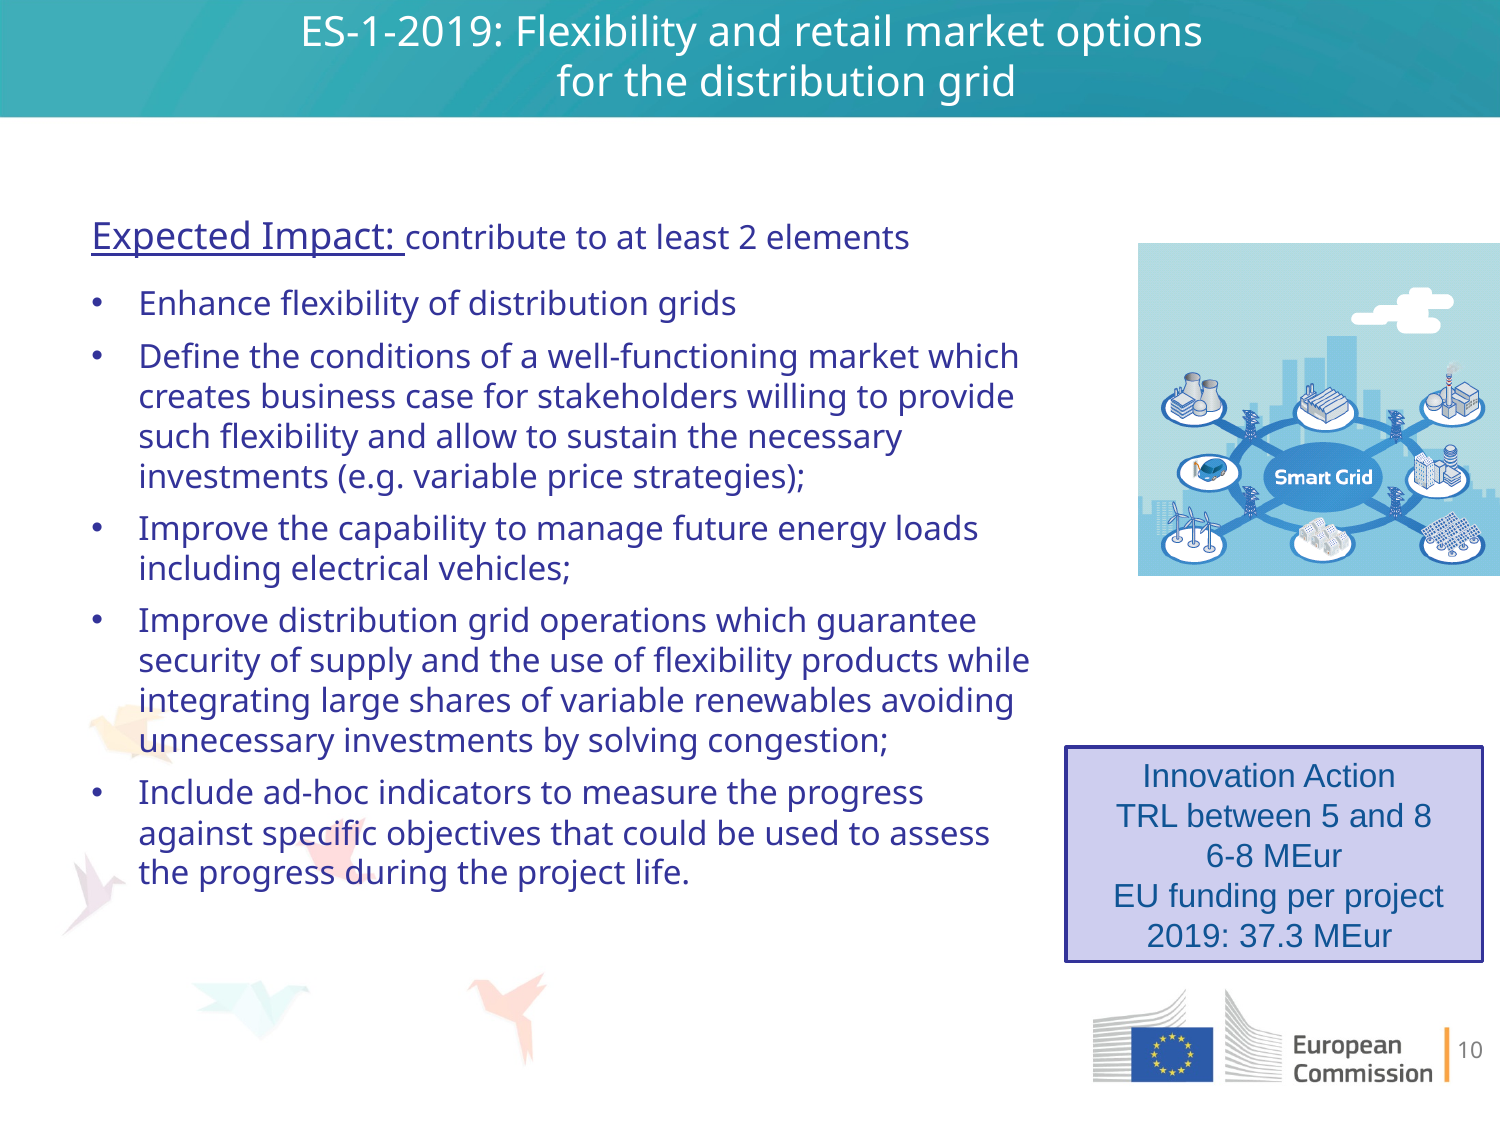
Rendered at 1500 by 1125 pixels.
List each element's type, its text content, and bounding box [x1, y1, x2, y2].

text_box Expected Impact: contribute to at least 2 elements Enhance flexibility of distribution grids Define the conditions of a well-functioning market which creates business case for stakeholders willing to provide such flexibility and allow to sustain the necessary investments (e.g. variable price strategies); Improve the capability to manage future energy loads including electrical vehicles; Improve distribution grid operations which guarantee security of supply and the use of flexibility products while integrating large shares of variable renewables avoiding unnecessary investments by solving congestion; Include ad-hoc indicators to measure the progress against specific objectives that could be used to assess the progress during the project life. [76, 205, 1058, 899]
picture [0, 0, 1500, 1124]
title ES-1-2019: Flexibility and retail market options for the distribution grid [78, 7, 1426, 103]
text_box Innovation Action TRL between 5 and 8 6-8 MEur EU funding per project 2019: 37.3 MEur [1066, 746, 1483, 962]
